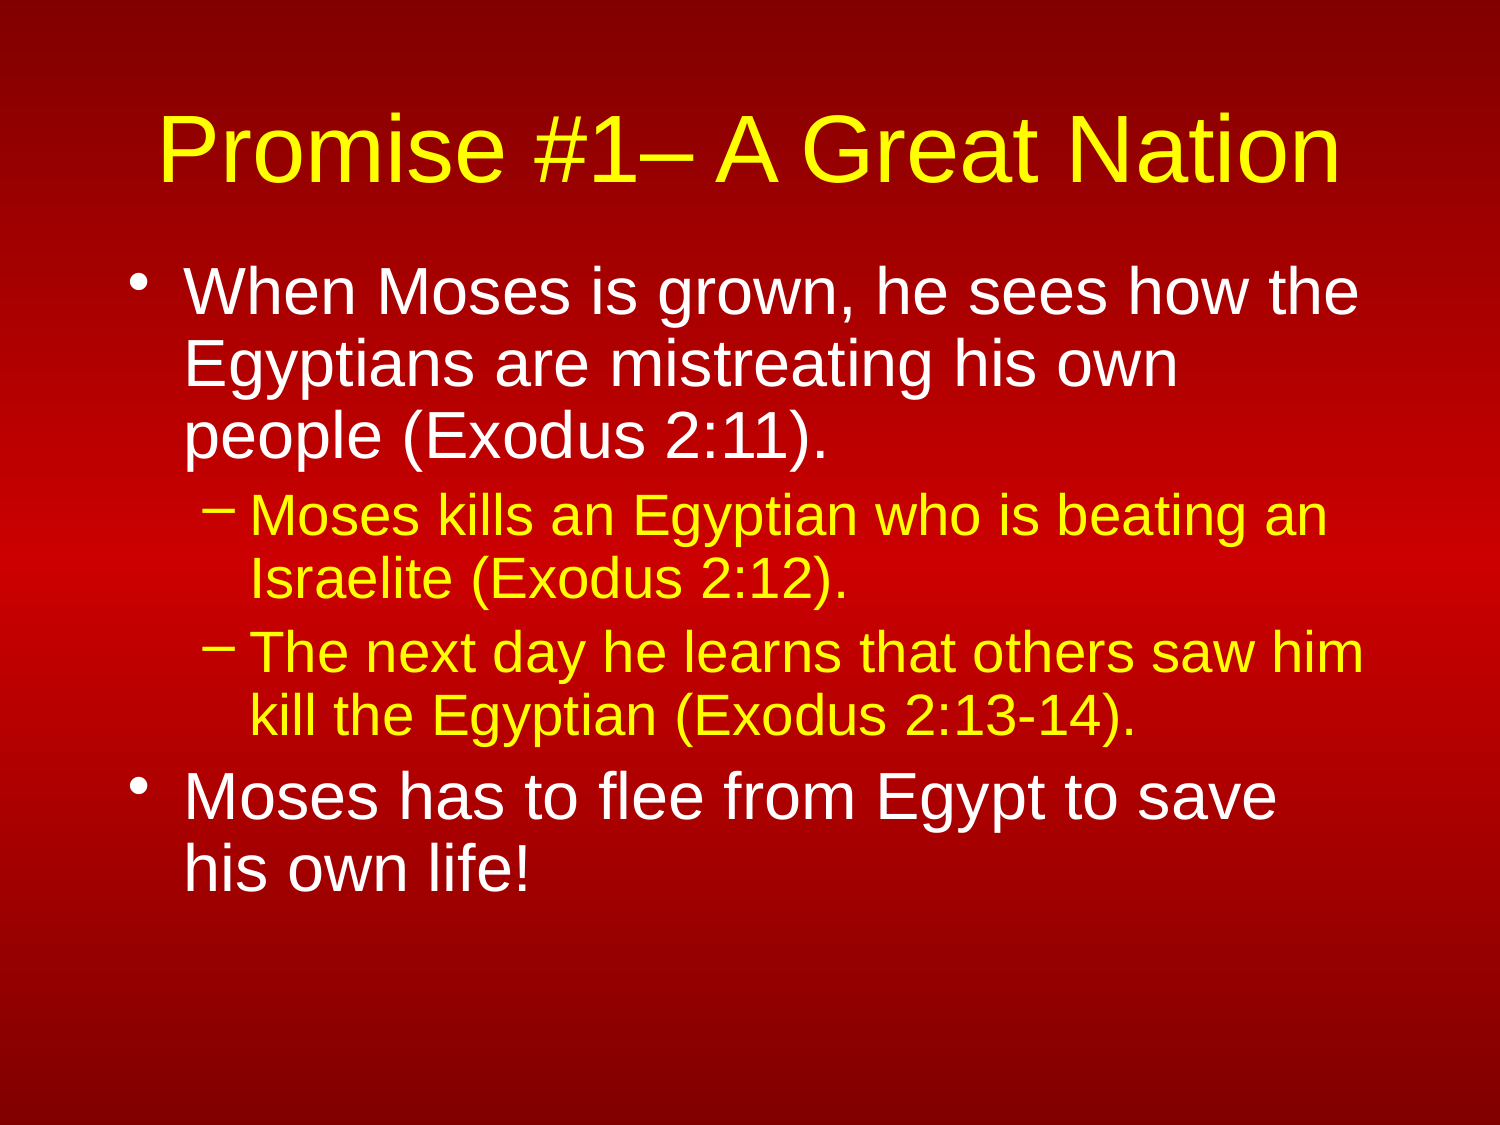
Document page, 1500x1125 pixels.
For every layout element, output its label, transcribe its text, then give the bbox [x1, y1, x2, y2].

list When Moses is grown, he sees how the Egyptians are mistreating his own people (Exodus 2:11). Moses kills an Egyptian who is beating an Israelite (Exodus 2:12). The next day he learns that others saw him kill the Egyptian (Exodus 2:13-14). Moses has to flee from Egypt to save his own life! [112, 249, 1388, 975]
title Promise #1– A Great Nation [37, 50, 1463, 238]
